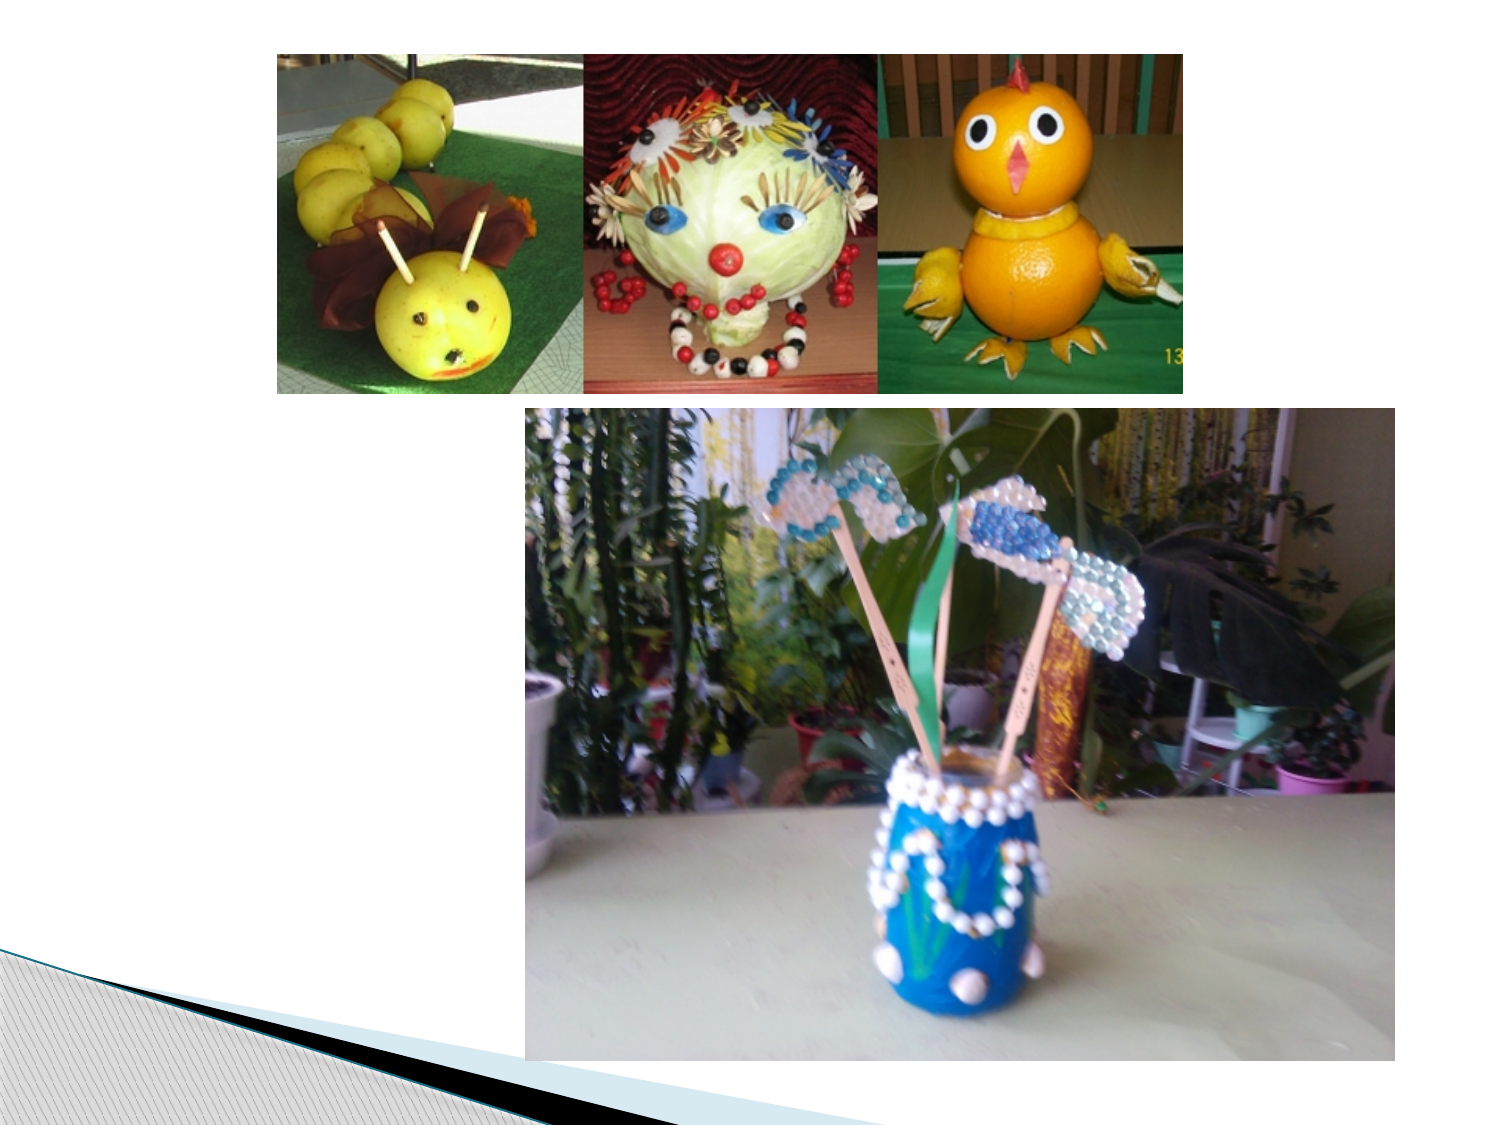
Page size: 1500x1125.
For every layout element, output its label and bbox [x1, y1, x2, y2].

picture [277, 54, 1183, 394]
picture [525, 408, 1395, 1061]
